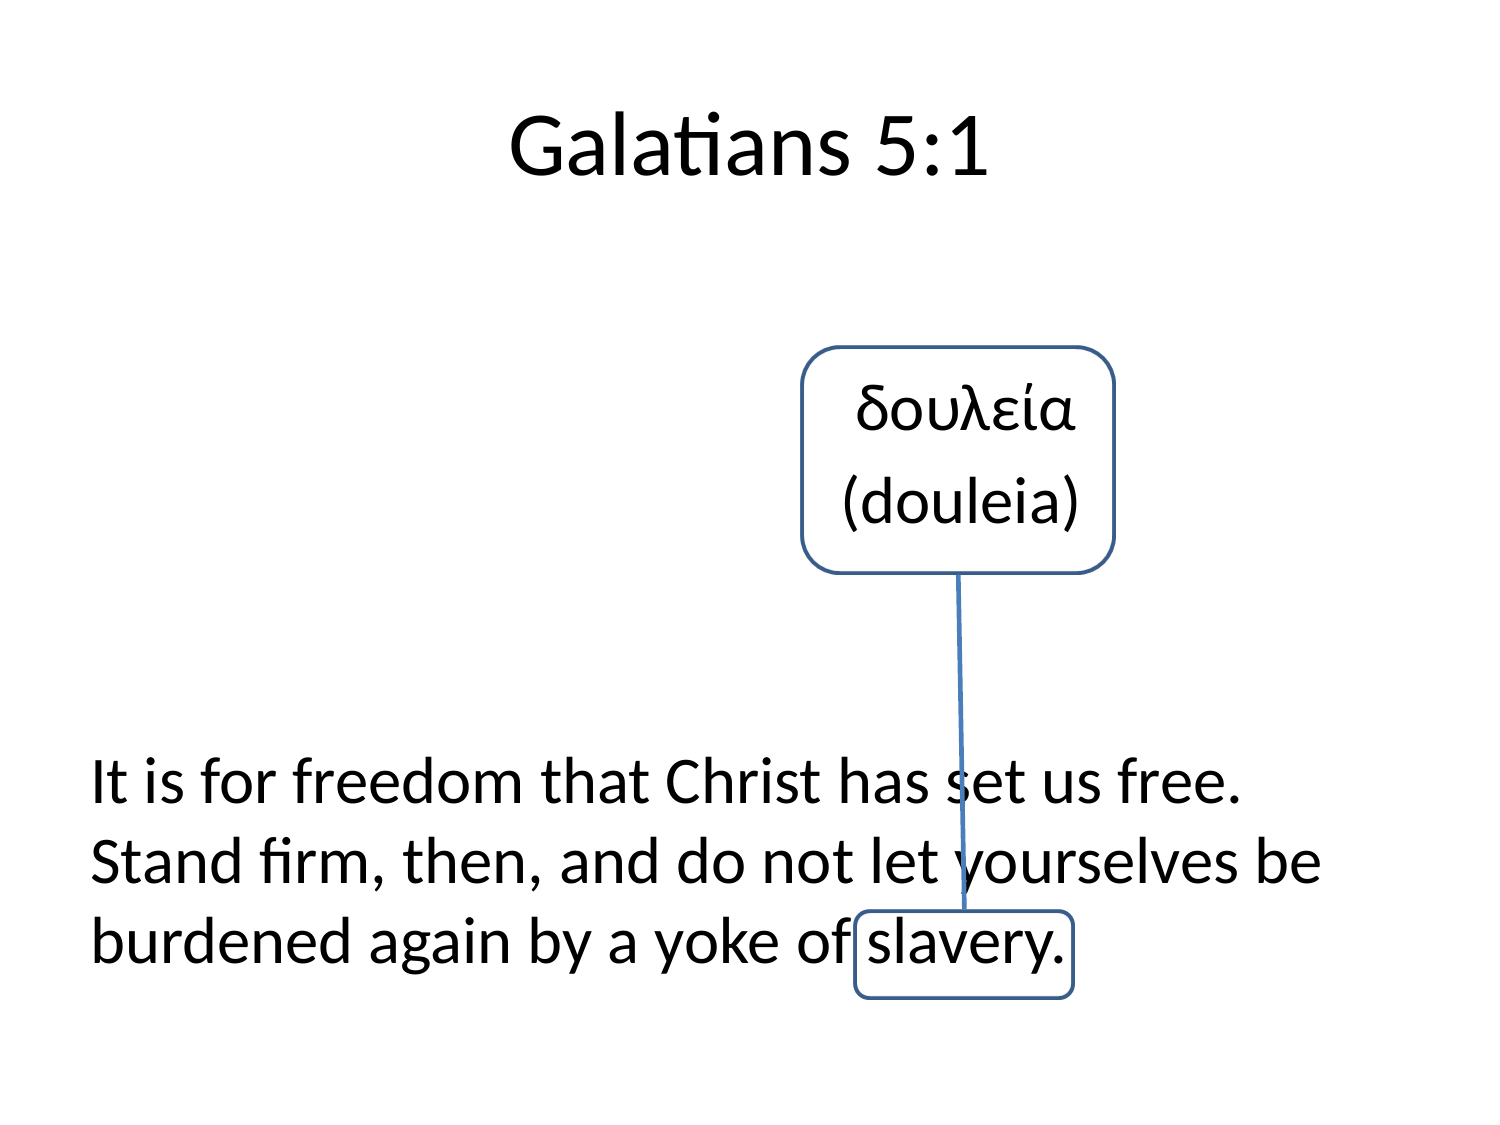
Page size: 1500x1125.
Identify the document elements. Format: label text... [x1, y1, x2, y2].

picture [853, 908, 1076, 1000]
list δουλεία (douleia) It is for freedom that Christ has set us free. Stand firm, then, and do not let yourselves be burdened again by a yoke of slavery. [75, 262, 1425, 1005]
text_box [958, 574, 965, 910]
picture [800, 345, 1117, 575]
title Galatians 5:1 [75, 45, 1425, 233]
